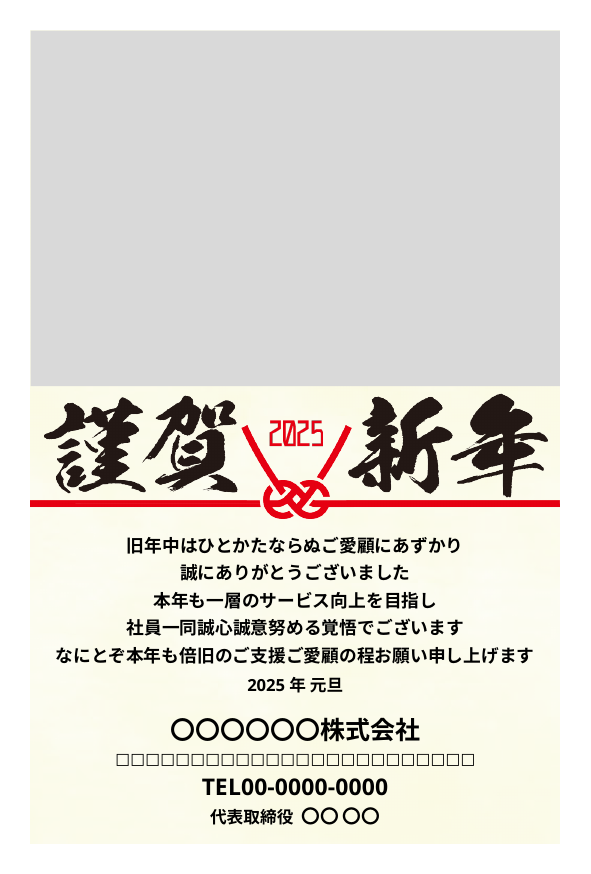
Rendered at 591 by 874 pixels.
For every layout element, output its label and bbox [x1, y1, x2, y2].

picture [30, 30, 560, 844]
